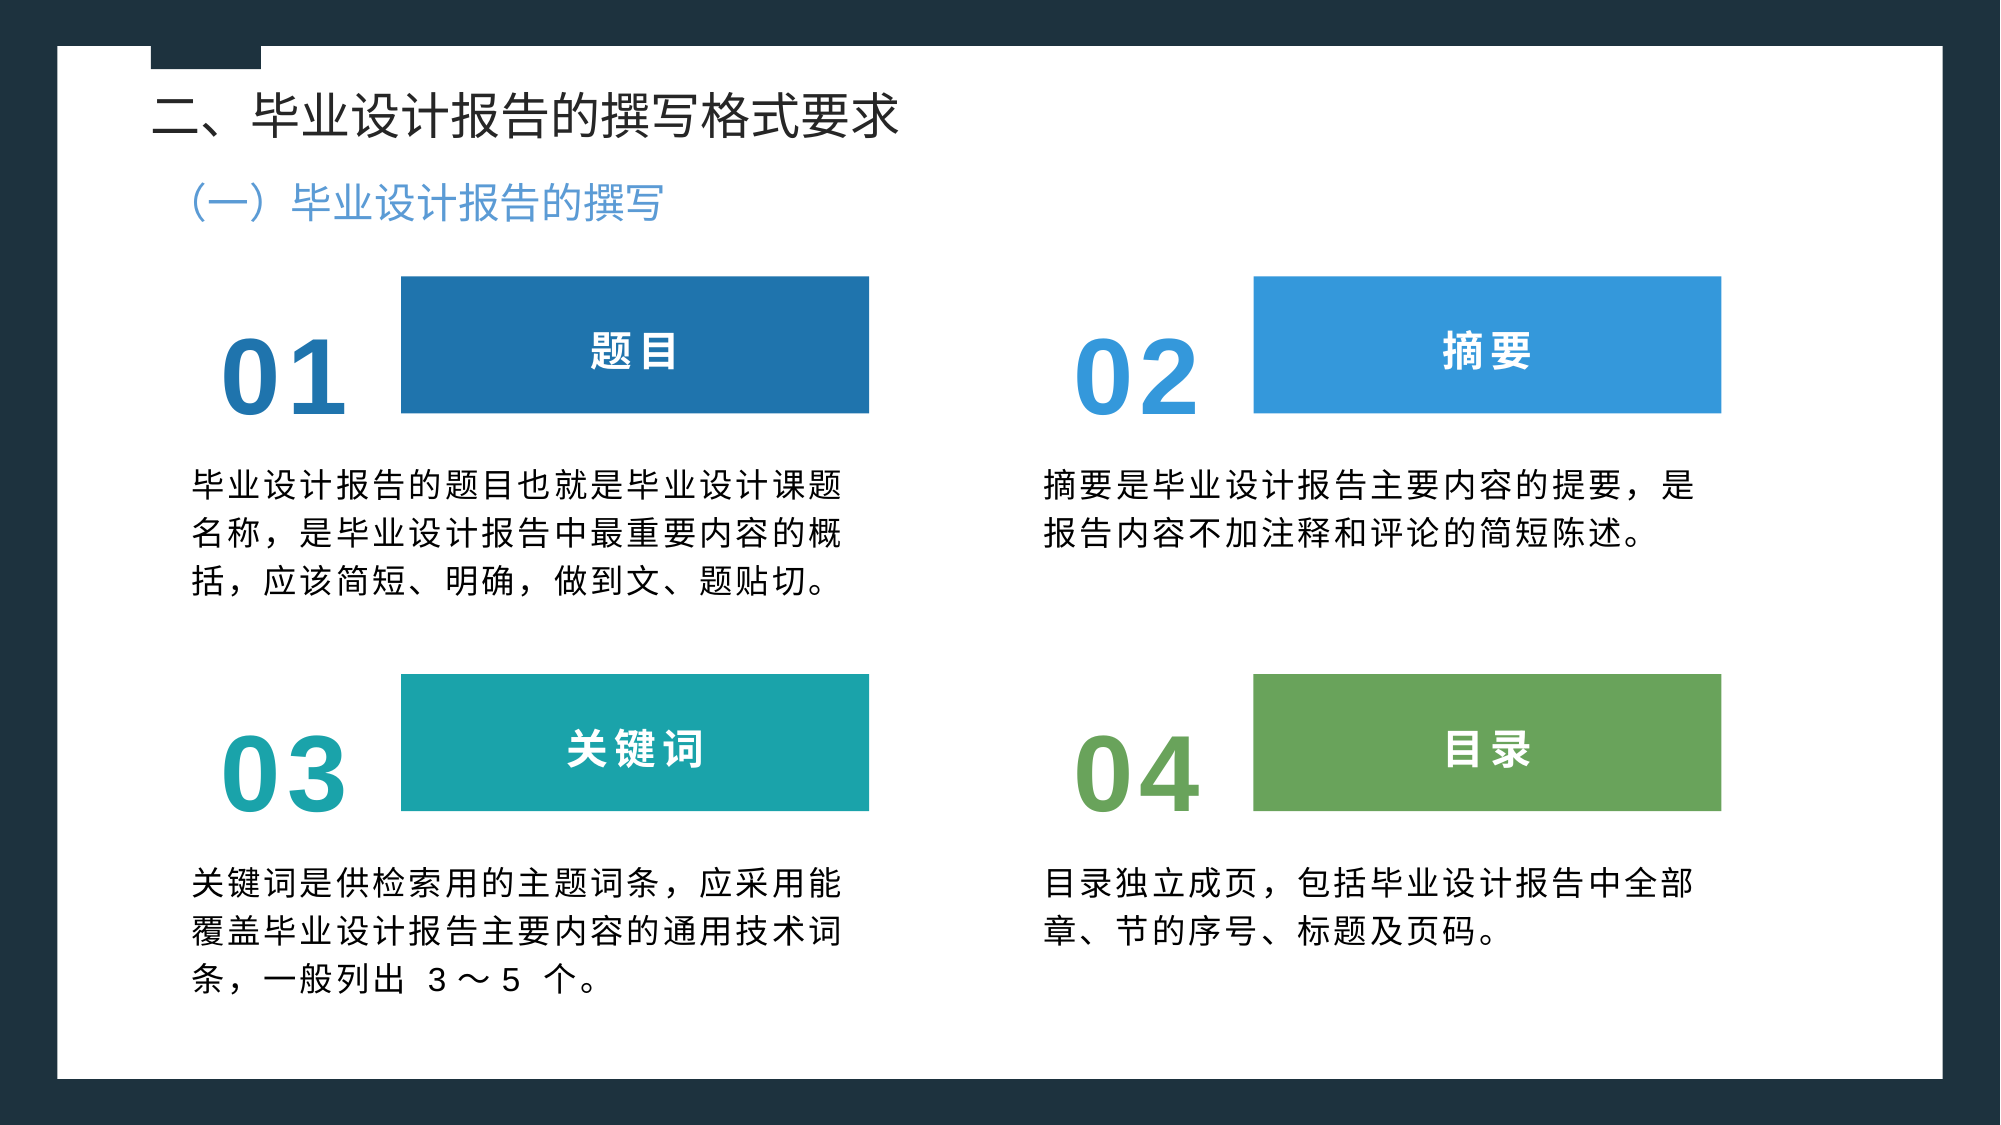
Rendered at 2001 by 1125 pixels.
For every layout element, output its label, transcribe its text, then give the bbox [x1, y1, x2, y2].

text_box 目录独立成页，包括毕业设计报告中全部章、节的序号、标题及页码。 [1028, 846, 1722, 1008]
text_box 03 [175, 641, 393, 844]
text_box 目录 [1252, 673, 1722, 812]
text_box 二、毕业设计报告的撰写格式要求 [150, 77, 965, 144]
text_box 题目 [400, 275, 870, 414]
text_box 毕业设计报告的题目也就是毕业设计课题名称，是毕业设计报告中最重要内容的概括，应该简短、明确，做到文、题贴切。 [176, 448, 870, 610]
text_box 02 [1028, 243, 1246, 446]
text_box 01 [175, 243, 393, 446]
text_box （一）毕业设计报告的撰写 [150, 144, 997, 235]
text_box 04 [1028, 641, 1246, 844]
text_box 关键词是供检索用的主题词条，应采用能覆盖毕业设计报告主要内容的通用技术词条，一般列出 3～5 个。 [176, 846, 870, 1008]
text_box 关键词 [400, 673, 870, 812]
text_box 摘要 [1253, 275, 1722, 414]
text_box 摘要是毕业设计报告主要内容的提要，是报告内容不加注释和评论的简短陈述。 [1028, 448, 1722, 610]
